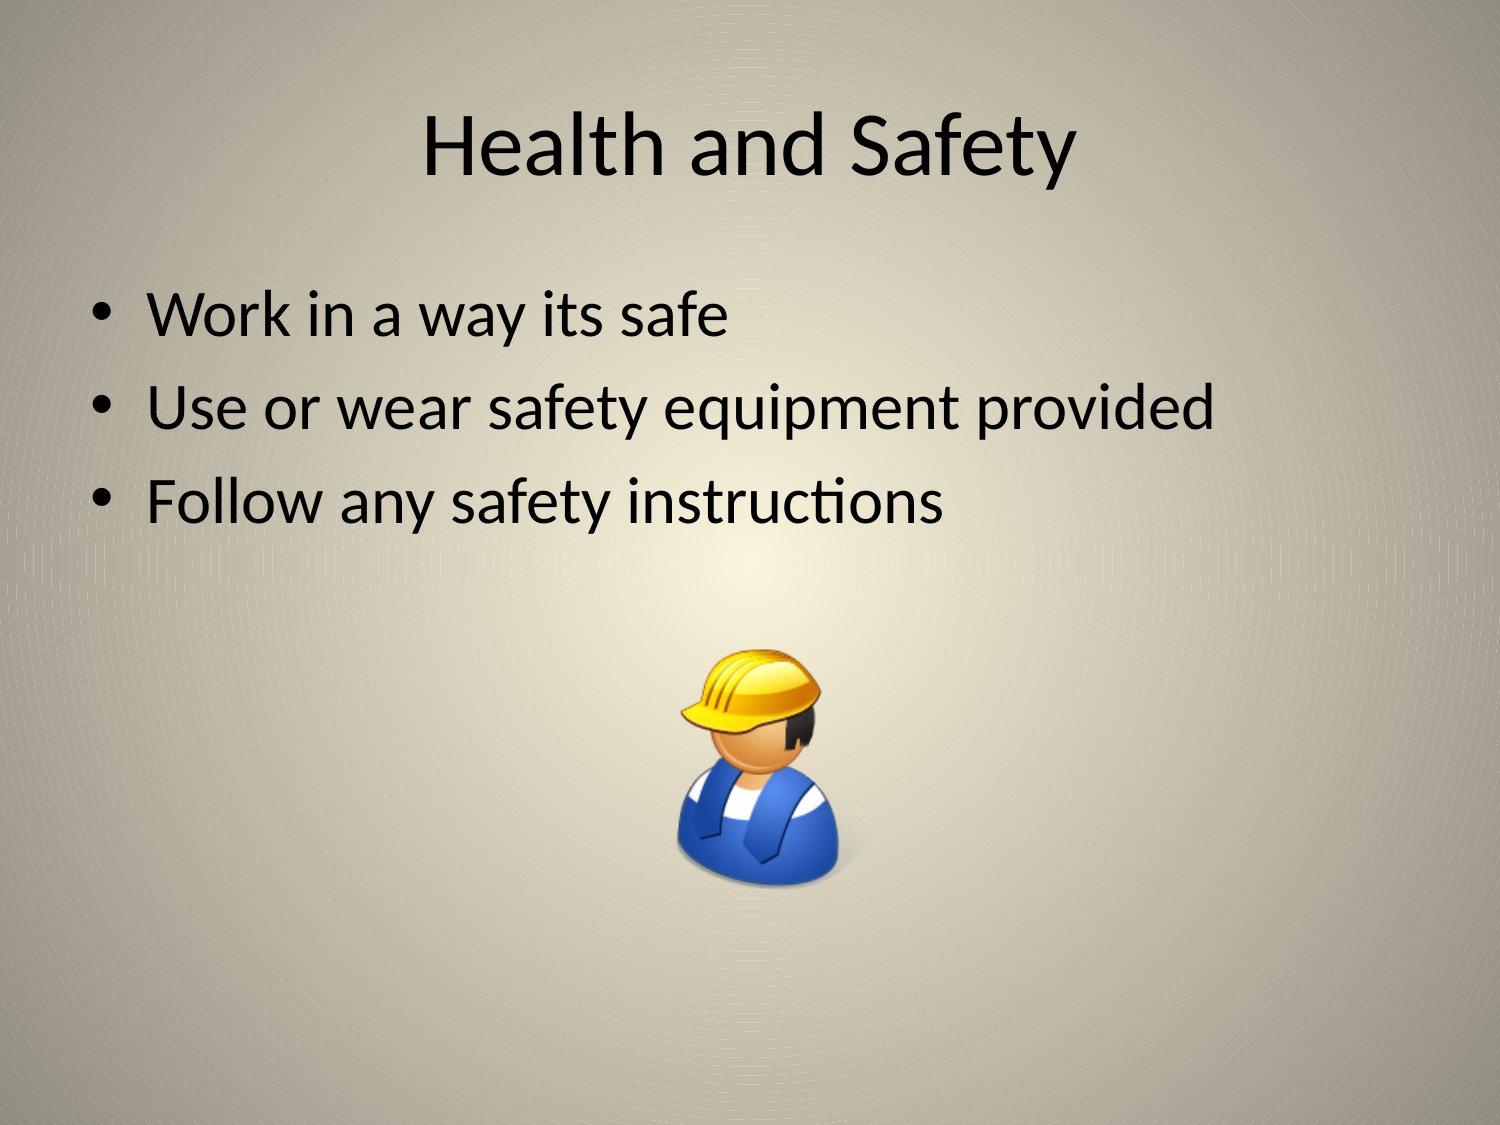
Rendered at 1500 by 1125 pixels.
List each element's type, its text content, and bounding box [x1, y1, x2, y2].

picture [624, 637, 907, 919]
title Health and Safety [75, 45, 1425, 233]
list Work in a way its safe Use or wear safety equipment provided Follow any safety instructions [75, 262, 1425, 1005]
